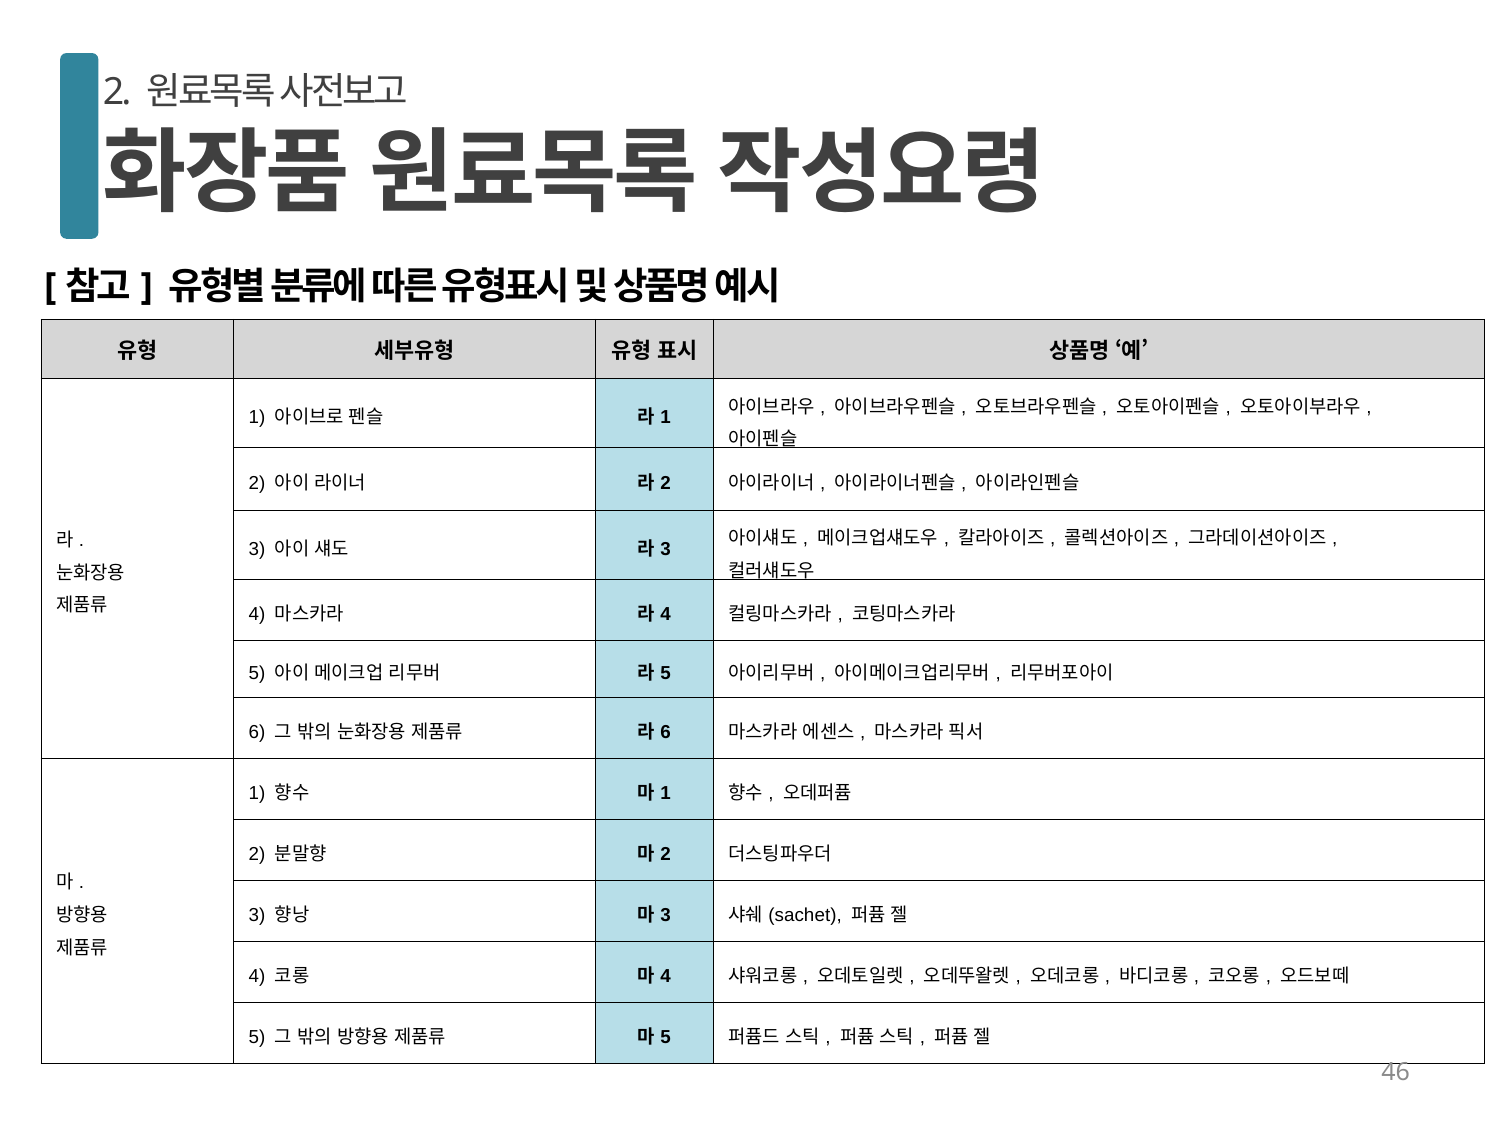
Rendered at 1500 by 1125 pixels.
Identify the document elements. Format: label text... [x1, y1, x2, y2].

table_cell 라6 [596, 698, 713, 758]
table_cell 2) 아이 라이너 [234, 448, 595, 510]
text_box [58, 50, 101, 231]
table_cell 5) 아이 메이크업 리무버 [234, 641, 595, 697]
table_cell 라1 [596, 379, 713, 447]
table_cell 마2 [596, 820, 713, 880]
table_cell 컬링마스카라, 코팅마스카라 [714, 580, 1484, 640]
table_cell 라. 눈화장용 제품류 [42, 379, 233, 758]
table_cell 3) 향낭 [234, 881, 595, 941]
table_cell 아이섀도, 메이크업섀도우, 칼라아이즈, 콜렉션아이즈, 그라데이션아이즈, 컬러섀도우 [714, 511, 1484, 579]
table_header 유형 표시 [596, 320, 713, 378]
table_cell 아이브라우, 아이브라우펜슬, 오토브라우펜슬, 오토아이펜슬, 오토아이부라우, 아이펜슬 [714, 379, 1484, 447]
table_cell 3) 아이 섀도 [234, 511, 595, 579]
text_box 2. 원료목록 사전보고 화장품 원료목록 작성요령 [88, 60, 1061, 230]
table_cell 2) 분말향 [234, 820, 595, 880]
text_box [참고] 유형별 분류에 따른 유형표시 및 상품명 예시 [29, 231, 1471, 314]
table_cell 샤쉐(sachet), 퍼퓸 젤 [714, 881, 1484, 941]
table_cell 마4 [596, 942, 713, 1002]
table_cell 라3 [596, 511, 713, 579]
slide_number 46 [1074, 1042, 1425, 1103]
table_header 세부유형 [234, 320, 595, 378]
table_cell 6) 그 밖의 눈화장용 제품류 [234, 698, 595, 758]
table_cell 1) 아이브로 펜슬 [234, 379, 595, 447]
table_cell 5) 그 밖의 방향용 제품류 [234, 1003, 595, 1063]
table_header 상품명 ‘예’ [714, 320, 1484, 378]
table_cell 마3 [596, 881, 713, 941]
table_cell 라5 [596, 641, 713, 697]
table_cell 라2 [596, 448, 713, 510]
table_cell 4) 코롱 [234, 942, 595, 1002]
table_cell 마스카라 에센스, 마스카라 픽서 [714, 698, 1484, 758]
table_cell 1) 향수 [234, 759, 595, 819]
table_cell 향수, 오데퍼퓸 [714, 759, 1484, 819]
table_cell 샤워코롱, 오데토일렛, 오데뚜왈렛, 오데코롱, 바디코롱, 코오롱, 오드보떼 [714, 942, 1484, 1002]
table_cell 4) 마스카라 [234, 580, 595, 640]
table_cell 더스팅파우더 [714, 820, 1484, 880]
table_cell 아이라이너, 아이라이너펜슬, 아이라인펜슬 [714, 448, 1484, 510]
table_cell 마1 [596, 759, 713, 819]
table_header 유형 [42, 320, 233, 378]
table_cell 라4 [596, 580, 713, 640]
table_cell 마. 방향용 제품류 [42, 759, 233, 1063]
table_cell 아이리무버, 아이메이크업리무버, 리무버포아이 [714, 641, 1484, 697]
table_cell 퍼퓸드 스틱, 퍼퓸 스틱, 퍼퓸 젤 [714, 1003, 1484, 1063]
table_cell 마5 [596, 1003, 713, 1063]
